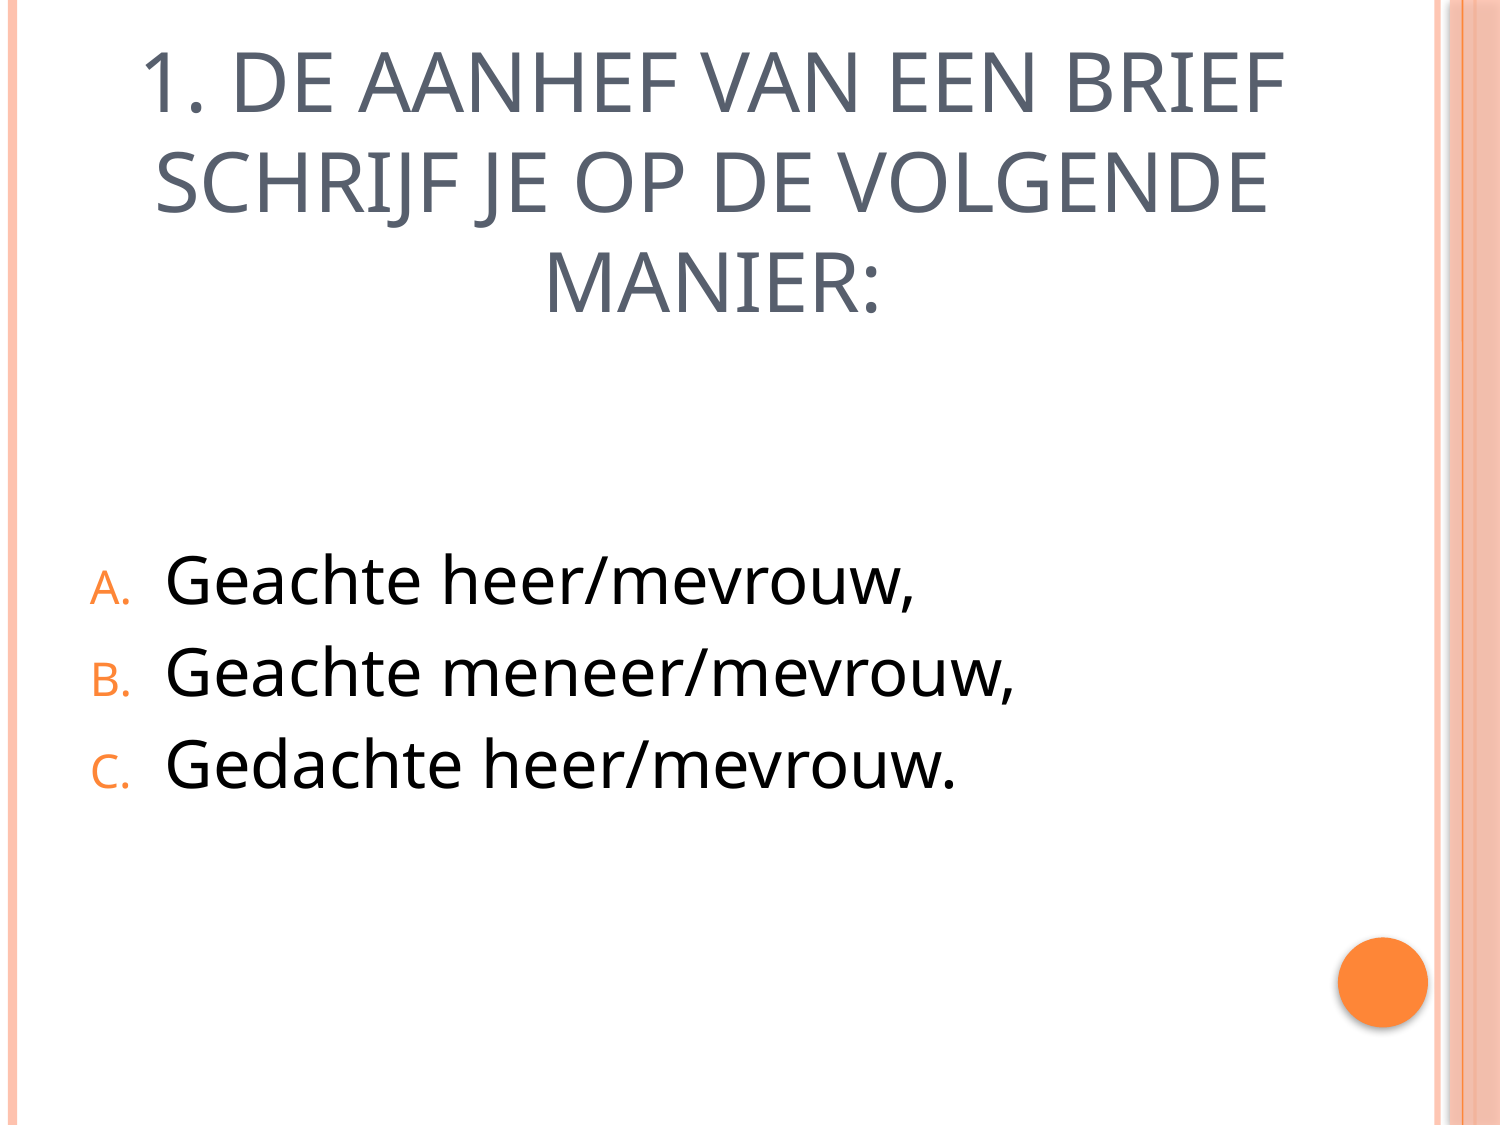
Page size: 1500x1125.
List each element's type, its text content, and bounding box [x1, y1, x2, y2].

title 1. De aanhef van een brief schrijf je op de volgende manier: [100, 149, 1326, 337]
list Geachte heer/mevrouw, Geachte meneer/mevrouw, Gedachte heer/mevrouw. [75, 262, 1300, 1062]
